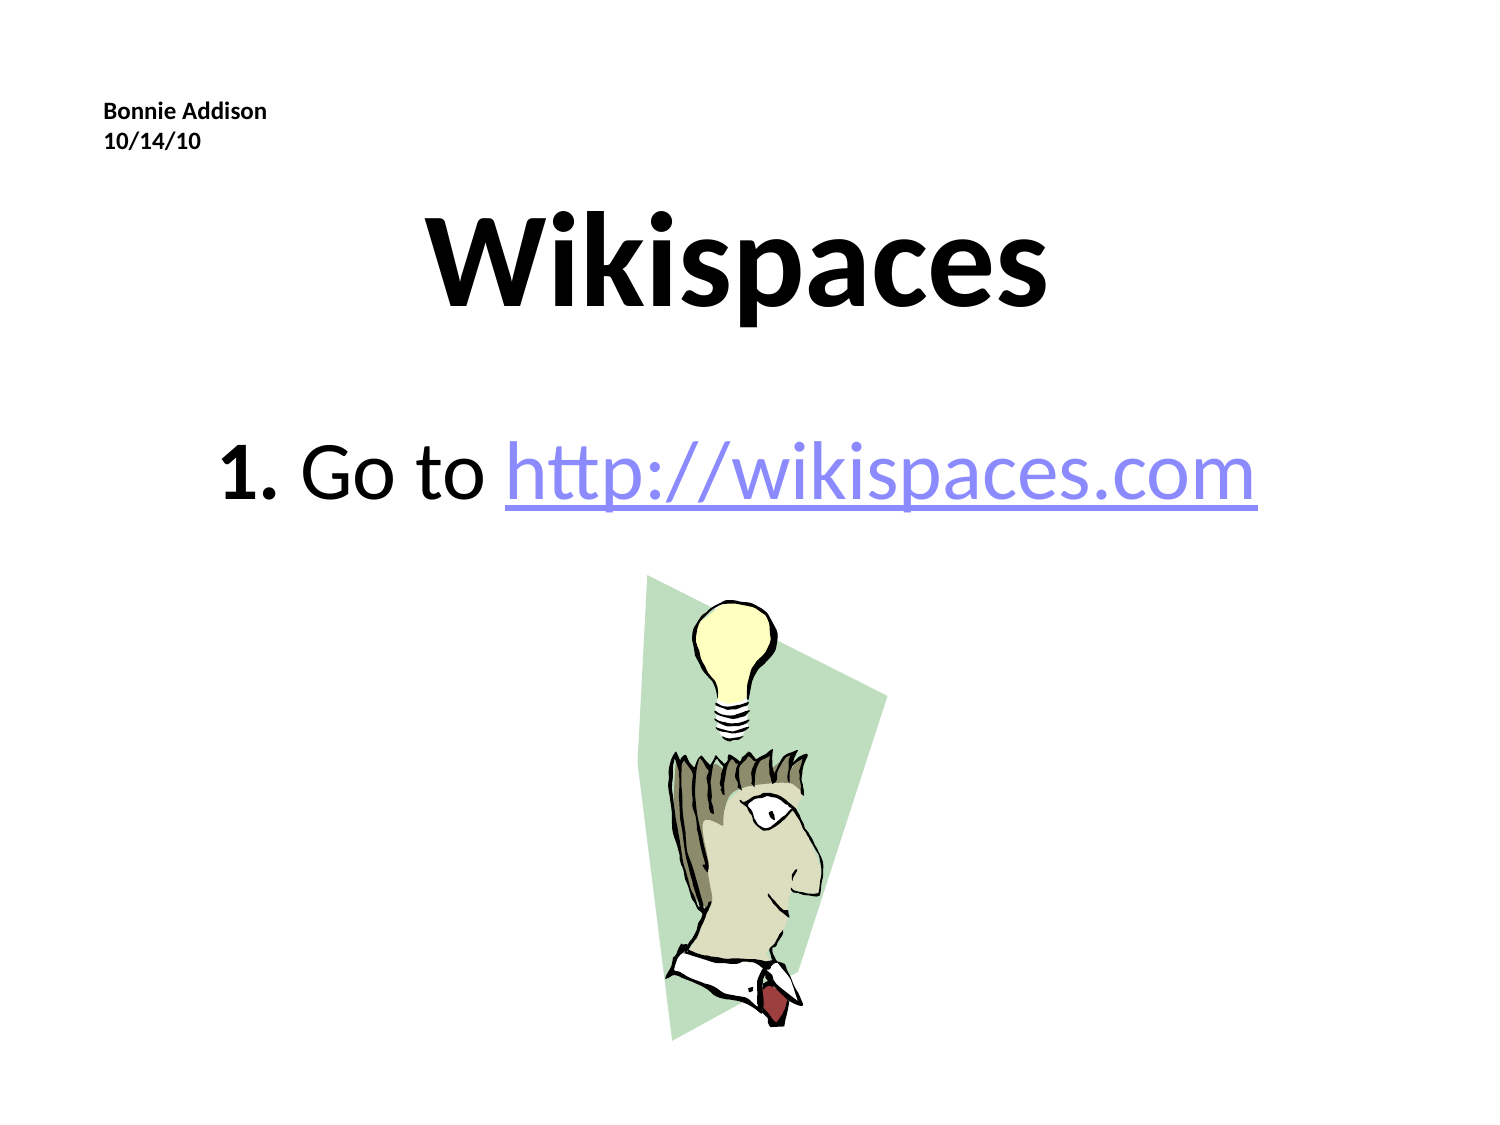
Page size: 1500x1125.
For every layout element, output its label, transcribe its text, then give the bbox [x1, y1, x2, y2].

title Wikispaces [87, 162, 1388, 488]
subtitle 1. Go to http://wikispaces.com [200, 362, 1275, 925]
text_box Bonnie Addison 10/14/10 [88, 87, 283, 163]
picture [637, 574, 888, 1041]
